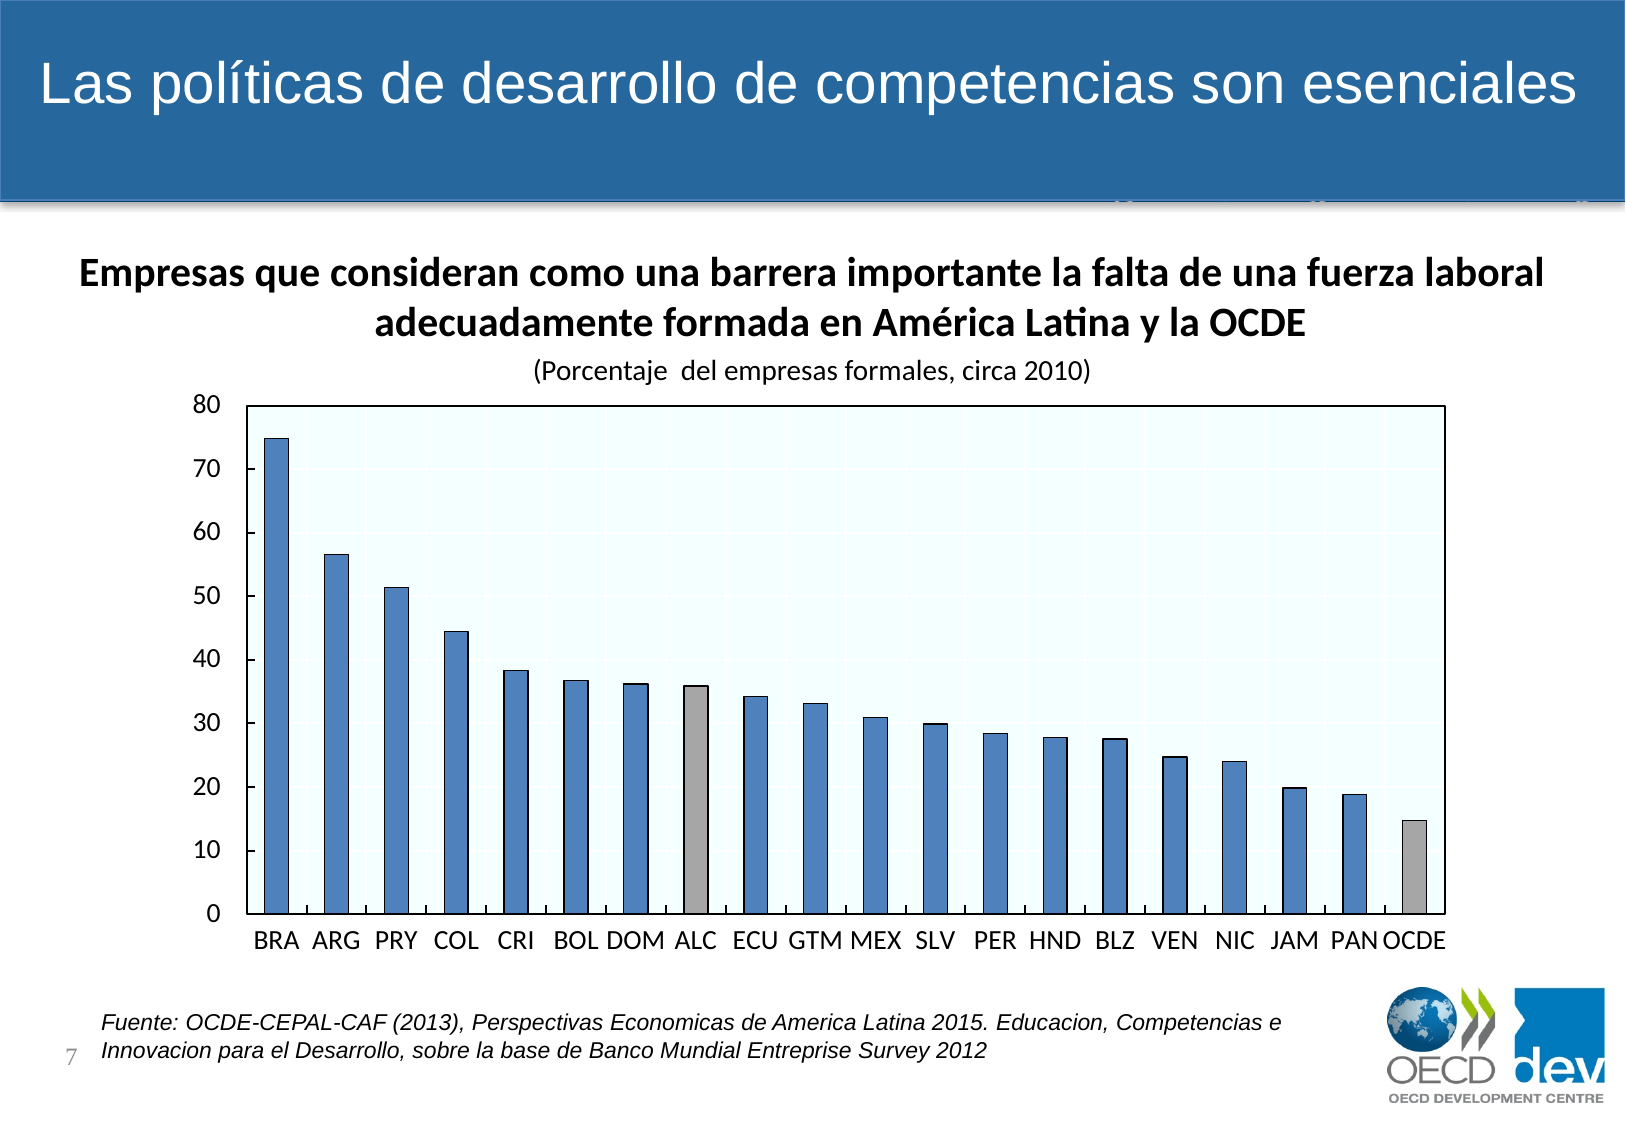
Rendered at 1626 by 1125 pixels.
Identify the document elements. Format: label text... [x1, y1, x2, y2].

picture [1387, 987, 1605, 1103]
text_box [0, 0, 1625, 201]
title Las políticas de desarrollo de competencias son esenciales [24, 37, 1600, 157]
text_box Fuente: OCDE-CEPAL-CAF (2013), Perspectivas Economicas de America Latina 2015. Educacion, Competencias e Innovacion para el Desarrollo, sobre la base de Banco Mundial Entreprise Survey 2012 [86, 1000, 1374, 1071]
list Empresas que consideran como una barrera importante la falta de una fuerza laboral adecuadamente formada en América Latina y la OCDE (Porcentaje del empresas formales, circa 2010) [62, 237, 1563, 890]
picture [174, 374, 1476, 976]
slide_number 7 [50, 1025, 430, 1085]
